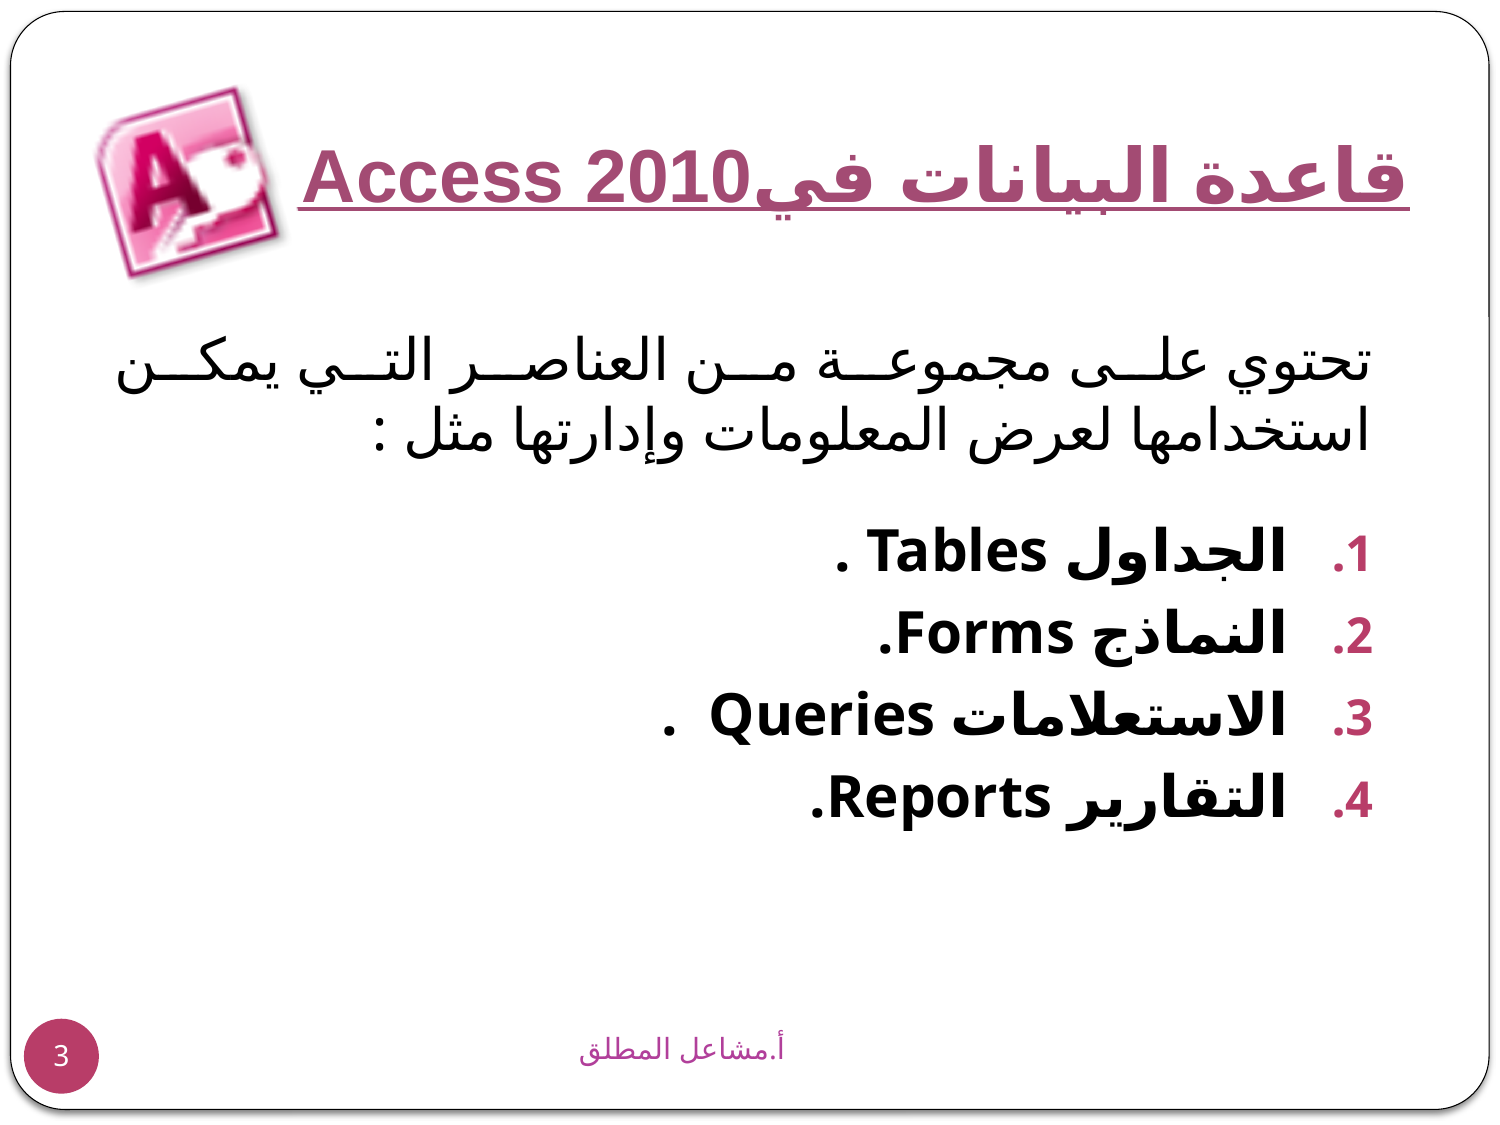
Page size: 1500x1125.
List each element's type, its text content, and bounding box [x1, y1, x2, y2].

footer أ.مشاعل المطلق [150, 1012, 800, 1088]
picture [55, 57, 313, 325]
slide_number 3 [23, 1018, 99, 1094]
title قاعدة البيانات فيAccess 2010 : [150, 45, 1425, 233]
list تحتوي على مجموعة من العناصر التي يمكن استخدامها لعرض المعلومات وإدارتها مثل : الجداول Tables . النماذج Forms. الاستعلامات Queries . التقارير Reports. [100, 314, 1388, 1010]
